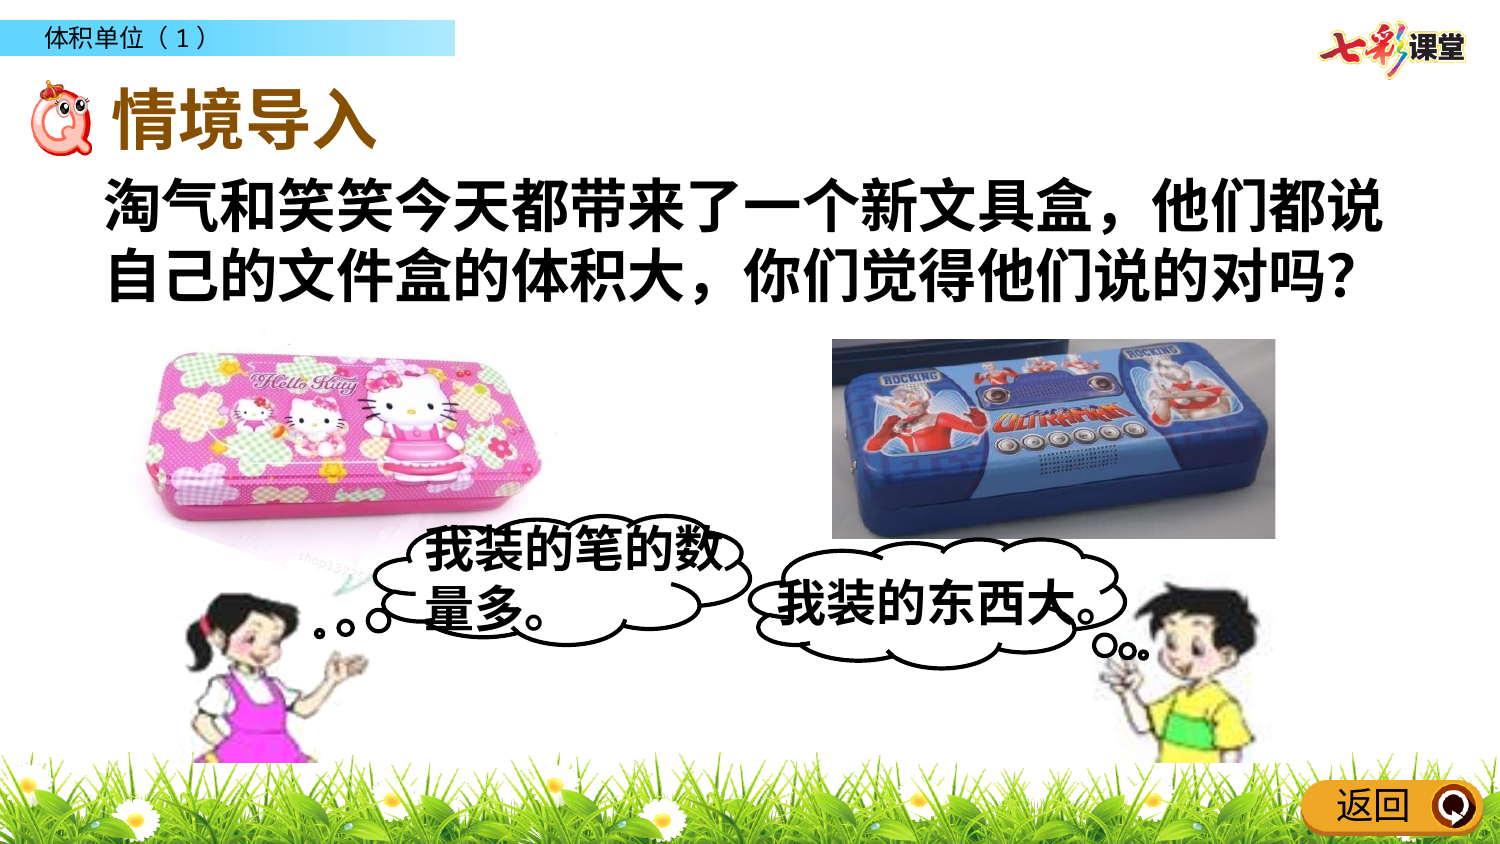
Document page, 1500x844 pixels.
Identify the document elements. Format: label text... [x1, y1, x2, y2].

picture [1316, 20, 1468, 80]
text_box 淘气和笑笑今天都带来了一个新文具盒，他们都说自己的文件盒的体积大，你们觉得他们说的对吗？ [88, 161, 1436, 317]
text_box 我装的东西大。 [761, 563, 1291, 639]
text_box [747, 585, 761, 615]
text_box [763, 639, 1072, 671]
picture [31, 80, 92, 156]
text_box [756, 617, 761, 638]
text_box [789, 548, 1111, 563]
picture [831, 339, 1276, 540]
text_box [403, 587, 410, 623]
text_box 情境导入 [100, 72, 404, 164]
picture [0, 306, 1500, 844]
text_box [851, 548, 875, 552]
text_box 我装的笔的数 量多。 [410, 509, 834, 645]
